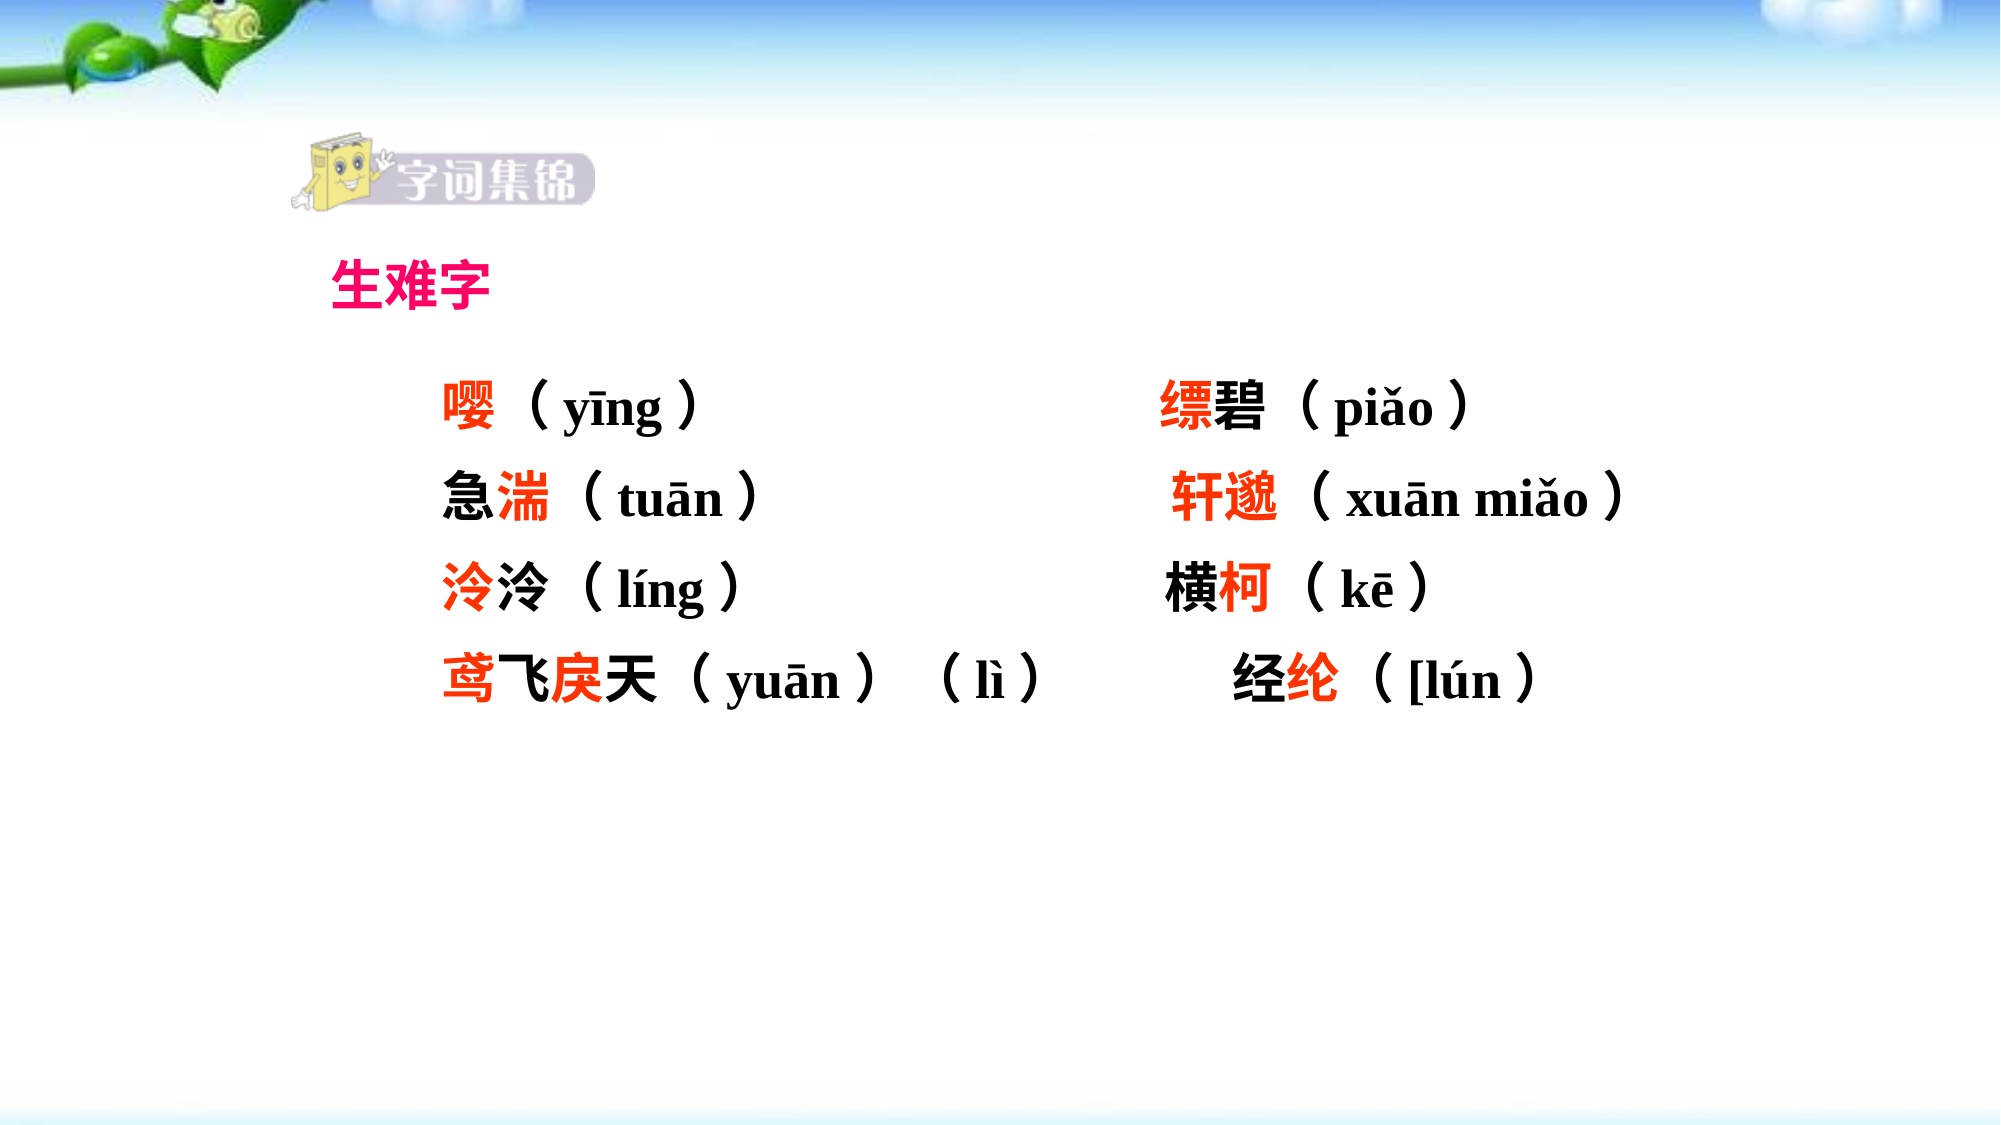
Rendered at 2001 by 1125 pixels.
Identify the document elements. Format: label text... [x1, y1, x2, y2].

text_box 嘤（yīng） 缥碧（piǎo） 急湍（tuān） 轩邈（xuān miǎo） 泠泠（líng） 横柯（kē） 鸢飞戾天（yuān）（lì） 经纶（[lún） [427, 337, 1750, 717]
text_box 生难字 [315, 243, 508, 324]
picture [0, 0, 2001, 1125]
